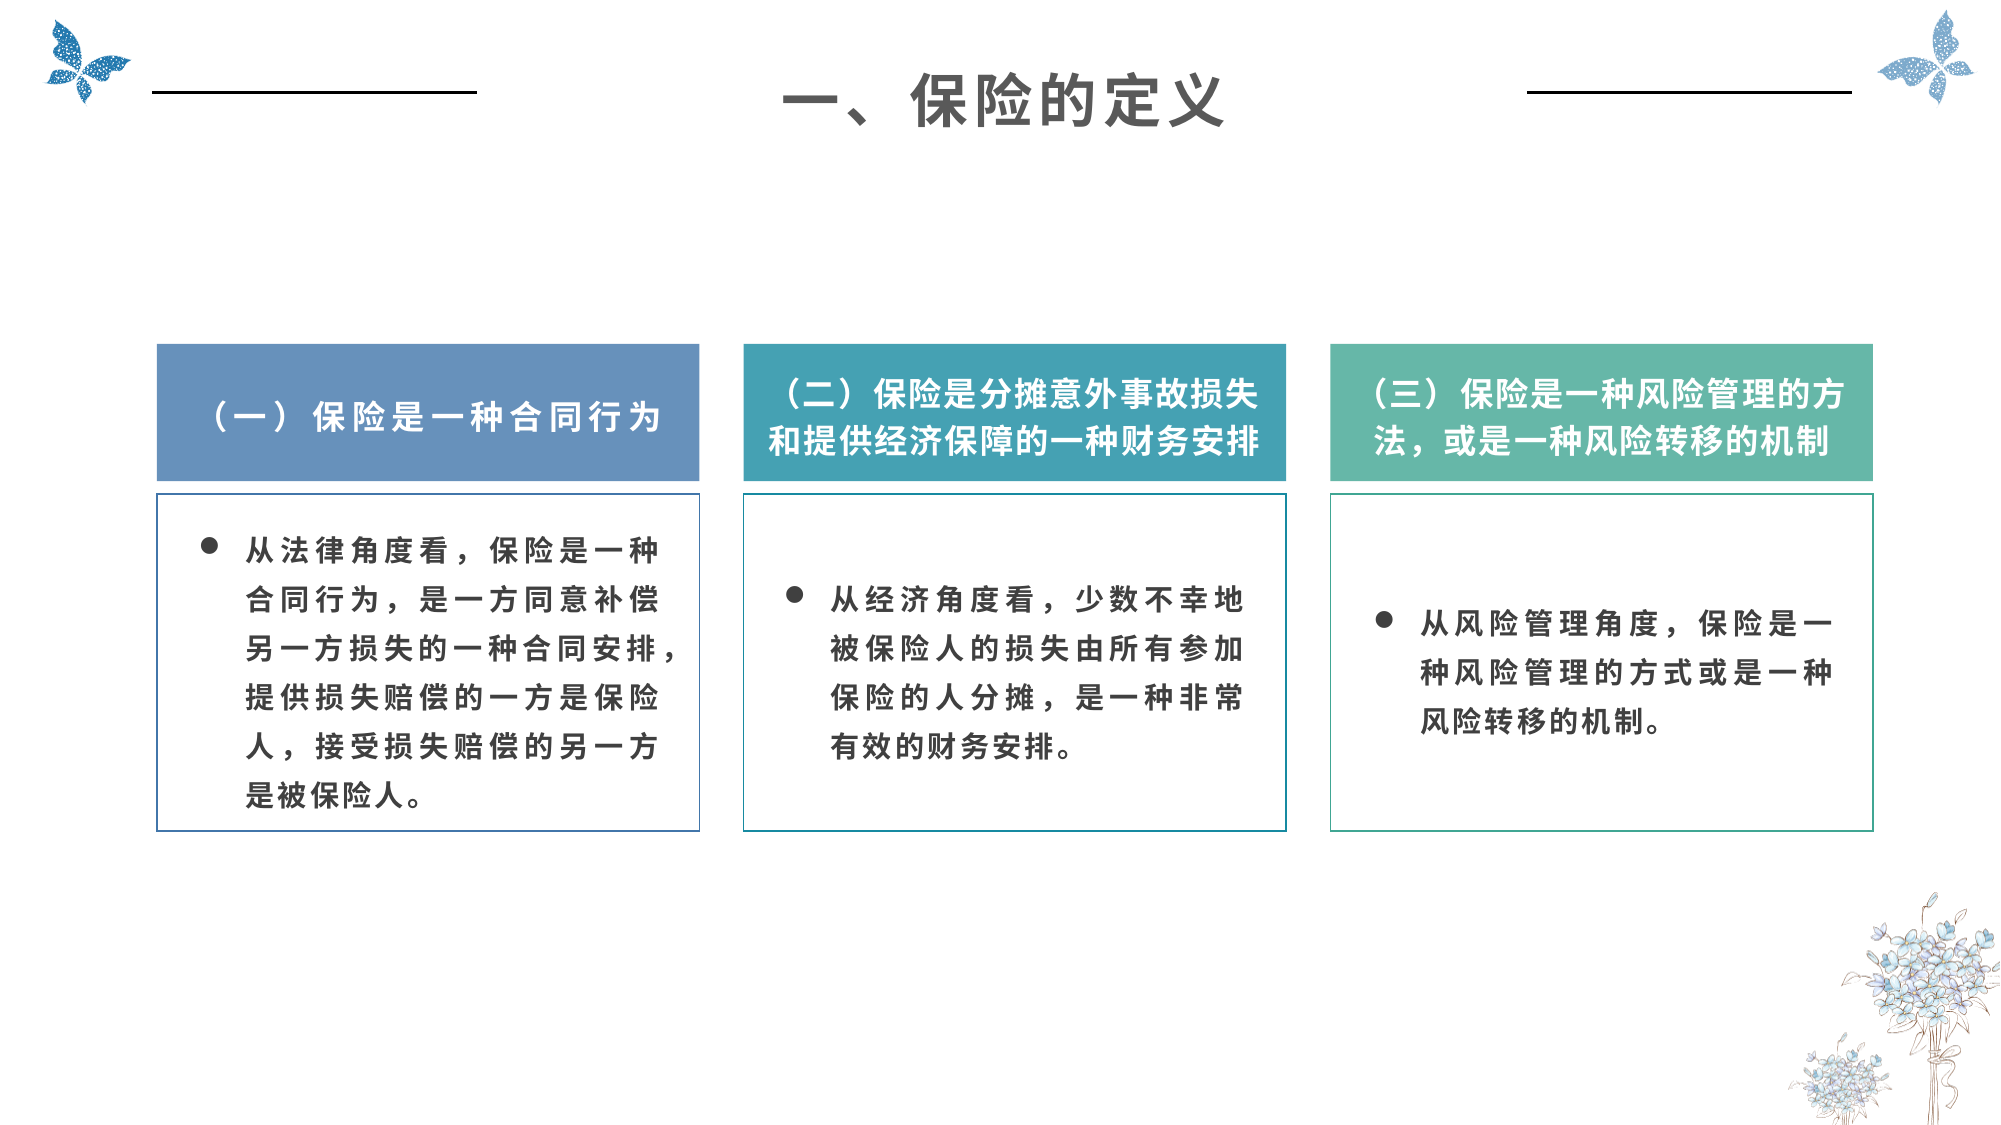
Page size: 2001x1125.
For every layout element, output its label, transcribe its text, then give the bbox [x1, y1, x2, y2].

text_box [743, 493, 1287, 832]
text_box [151, 55, 1852, 142]
text_box [156, 343, 700, 364]
text_box 从经济角度看，少数不幸地被保险人的损失由所有参加保险的人分摊，是一种非常有效的财务安排。 [768, 496, 1262, 834]
text_box [743, 461, 1287, 482]
text_box [1329, 343, 1874, 482]
text_box 从风险管理角度，保险是一种风险管理的方式或是一种风险转移的机制。 [1358, 496, 1851, 834]
text_box [156, 493, 700, 832]
text_box （二）保险是分摊意外事故损失和提供经济保障的一种财务安排 [743, 364, 1287, 461]
text_box [743, 343, 1287, 364]
picture [1788, 892, 2000, 1125]
text_box 从法律角度看，保险是一种合同行为，是一方同意补偿另一方损失的一种合同安排，提供损失赔偿的一方是保险人，接受损失赔偿的另一方是被保险人。 [183, 496, 677, 834]
text_box （一）保险是一种合同行为 [156, 364, 700, 461]
text_box （三）保险是一种风险管理的方法，或是一种风险转移的机制 [1330, 364, 1873, 461]
text_box [156, 461, 700, 482]
text_box [1329, 493, 1874, 832]
